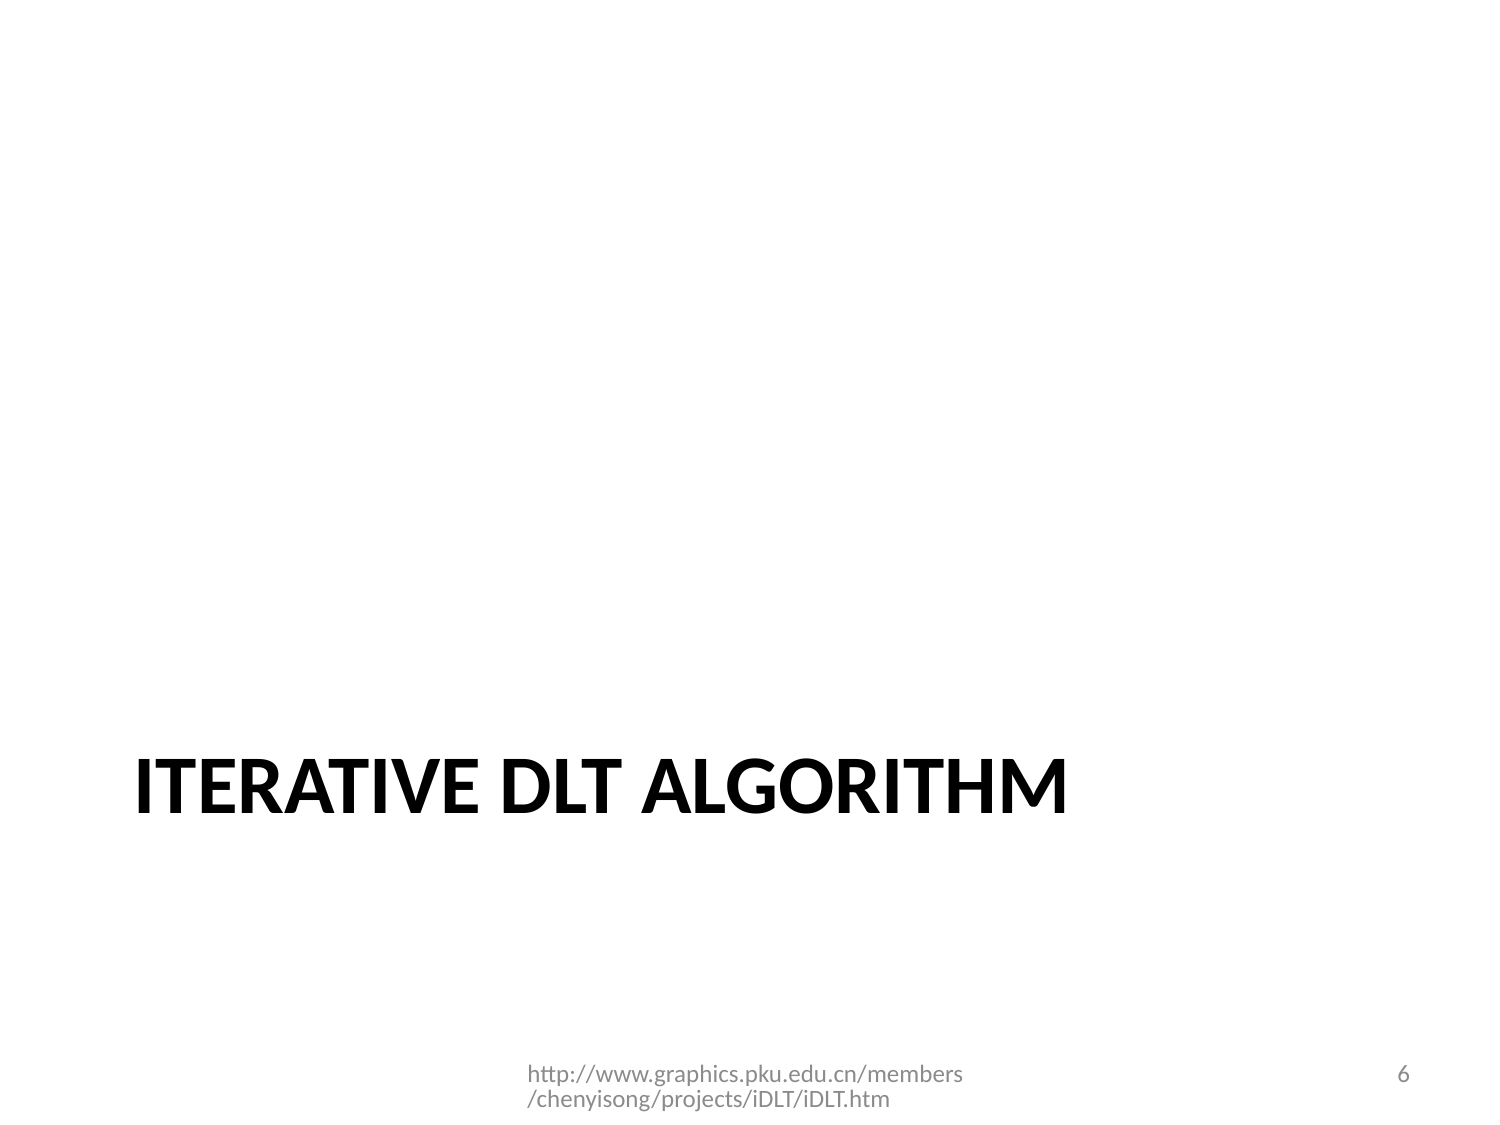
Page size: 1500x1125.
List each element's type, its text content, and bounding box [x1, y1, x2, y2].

slide_number 6 [1074, 1042, 1425, 1103]
title Iterative dlt algorithm [118, 722, 1394, 947]
footer http://www.graphics.pku.edu.cn/members/chenyisong/projects/iDLT/iDLT.htm [512, 1042, 988, 1103]
